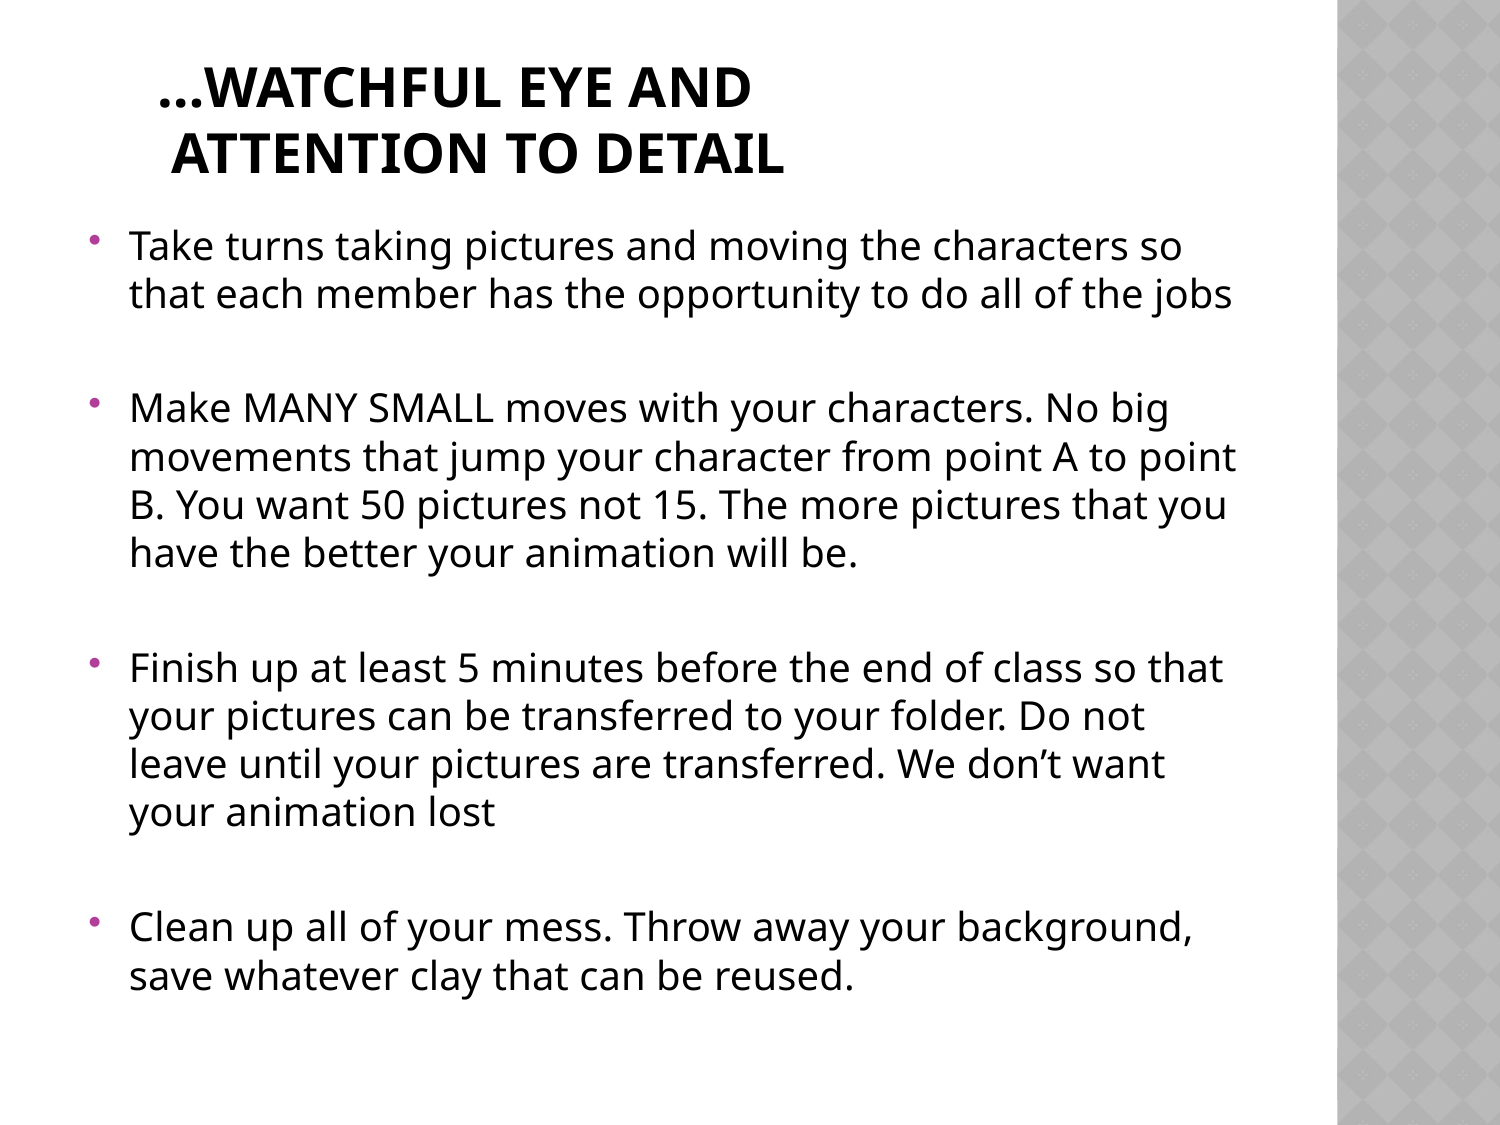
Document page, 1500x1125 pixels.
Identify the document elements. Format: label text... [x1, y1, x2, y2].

list Take turns taking pictures and moving the characters so that each member has the opportunity to do all of the jobs Make MANY SMALL moves with your characters. No big movements that jump your character from point A to point B. You want 50 pictures not 15. The more pictures that you have the better your animation will be. Finish up at least 5 minutes before the end of class so that your pictures can be transferred to your folder. Do not leave until your pictures are transferred. We don’t want your animation lost Clean up all of your mess. Throw away your background, save whatever clay that can be reused. [75, 212, 1263, 1059]
title …Watchful eye and attention to detail [150, 50, 1000, 185]
